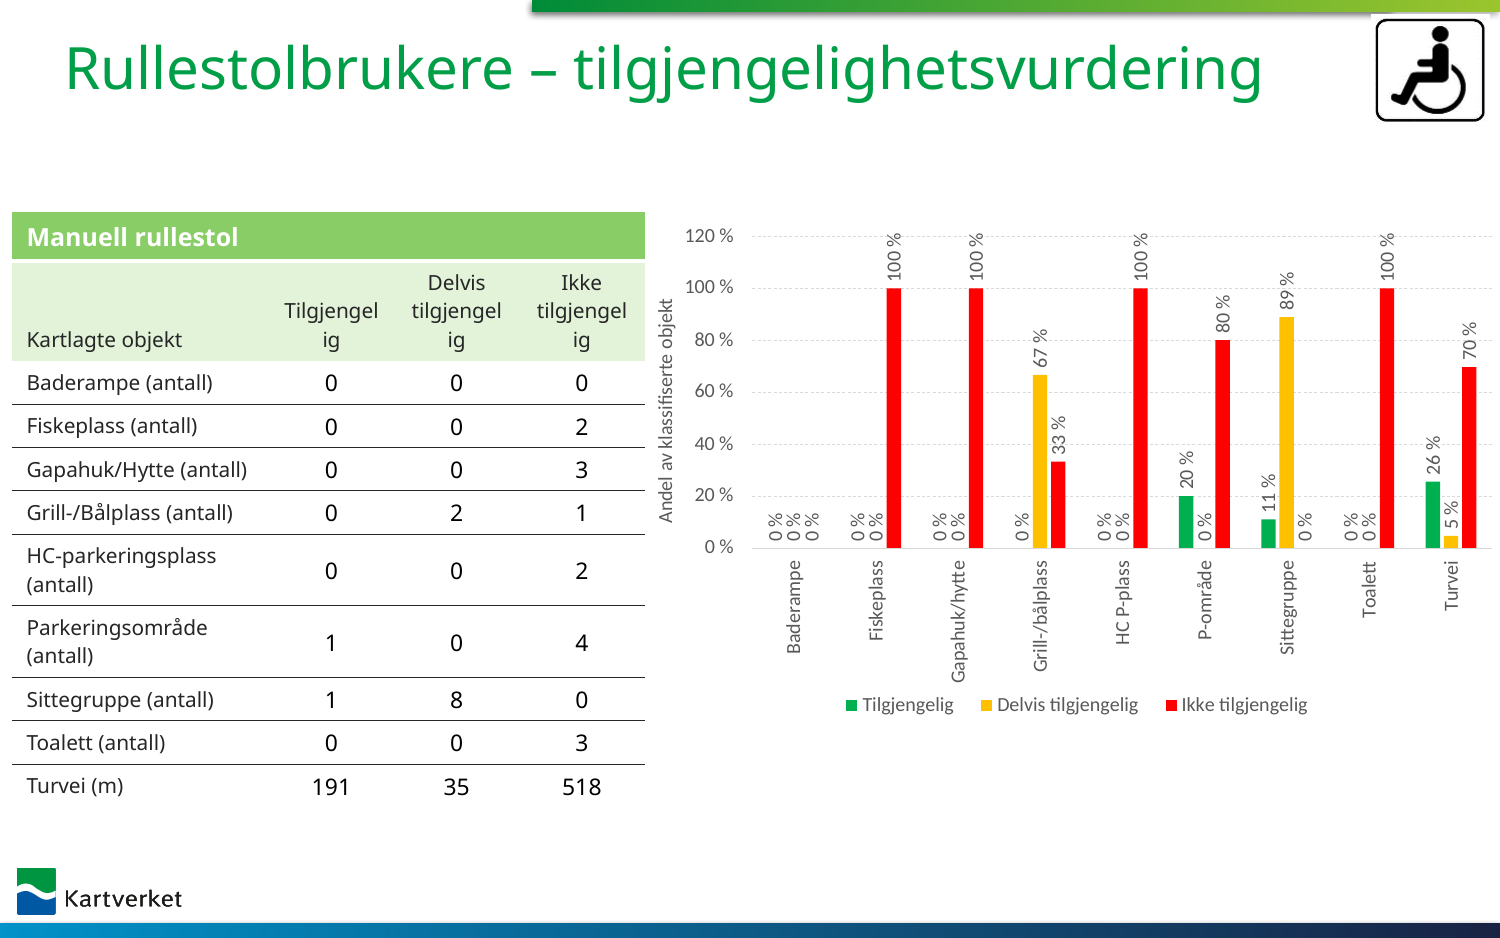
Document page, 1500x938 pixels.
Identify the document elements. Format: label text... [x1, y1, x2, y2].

table_cell Baderampe (antall) [12, 361, 269, 404]
table_cell 0 [519, 361, 638, 404]
table_cell 0 [394, 448, 519, 490]
table_cell Kartlagte objekt [12, 263, 269, 361]
table_cell 2 [394, 491, 519, 534]
table_cell Tilgjengelig [269, 263, 394, 361]
table_cell Ikke tilgjengelig [519, 263, 638, 361]
table_cell 0 [394, 405, 519, 447]
table_cell 191 [269, 765, 394, 807]
table_cell 0 [394, 535, 519, 605]
table_cell 1 [519, 491, 638, 534]
table_cell 0 [269, 491, 394, 534]
table_cell Gapahuk/Hytte (antall) [12, 448, 269, 490]
table_cell 0 [394, 606, 519, 677]
text_box Rullestolbrukere – tilgjengelighetsvurdering [49, 12, 1372, 109]
table_cell 518 [519, 765, 645, 807]
table_cell 4 [519, 606, 638, 677]
table_cell 35 [394, 765, 519, 807]
table_cell 0 [269, 721, 394, 764]
table_cell 1 [269, 606, 394, 677]
table_cell 0 [269, 535, 394, 605]
table_cell Sittegruppe (antall) [12, 678, 269, 720]
table_cell 0 [269, 405, 394, 447]
table_cell 8 [394, 678, 519, 720]
table_cell Grill-/Bålplass (antall) [12, 491, 269, 534]
table_cell 0 [269, 448, 394, 490]
table_cell Fiskeplass (antall) [12, 405, 269, 447]
picture [643, 218, 1500, 728]
table_cell Delvis tilgjengelig [394, 263, 519, 361]
table_cell Turvei (m) [12, 765, 269, 807]
table_cell Parkeringsområde (antall) [12, 606, 269, 677]
table_cell Toalett (antall) [12, 721, 269, 764]
table_cell 2 [519, 405, 638, 447]
table_cell 0 [394, 721, 519, 764]
table_cell 3 [519, 448, 638, 490]
table_cell 0 [269, 361, 394, 404]
table_cell 0 [519, 678, 638, 720]
table_header Manuell rullestol [12, 212, 645, 259]
table_cell 0 [394, 361, 519, 404]
table_cell HC-parkeringsplass (antall) [12, 535, 269, 605]
table_cell 2 [519, 535, 638, 605]
picture [1371, 13, 1491, 127]
table_cell 1 [269, 678, 394, 720]
table_cell 3 [519, 721, 645, 764]
